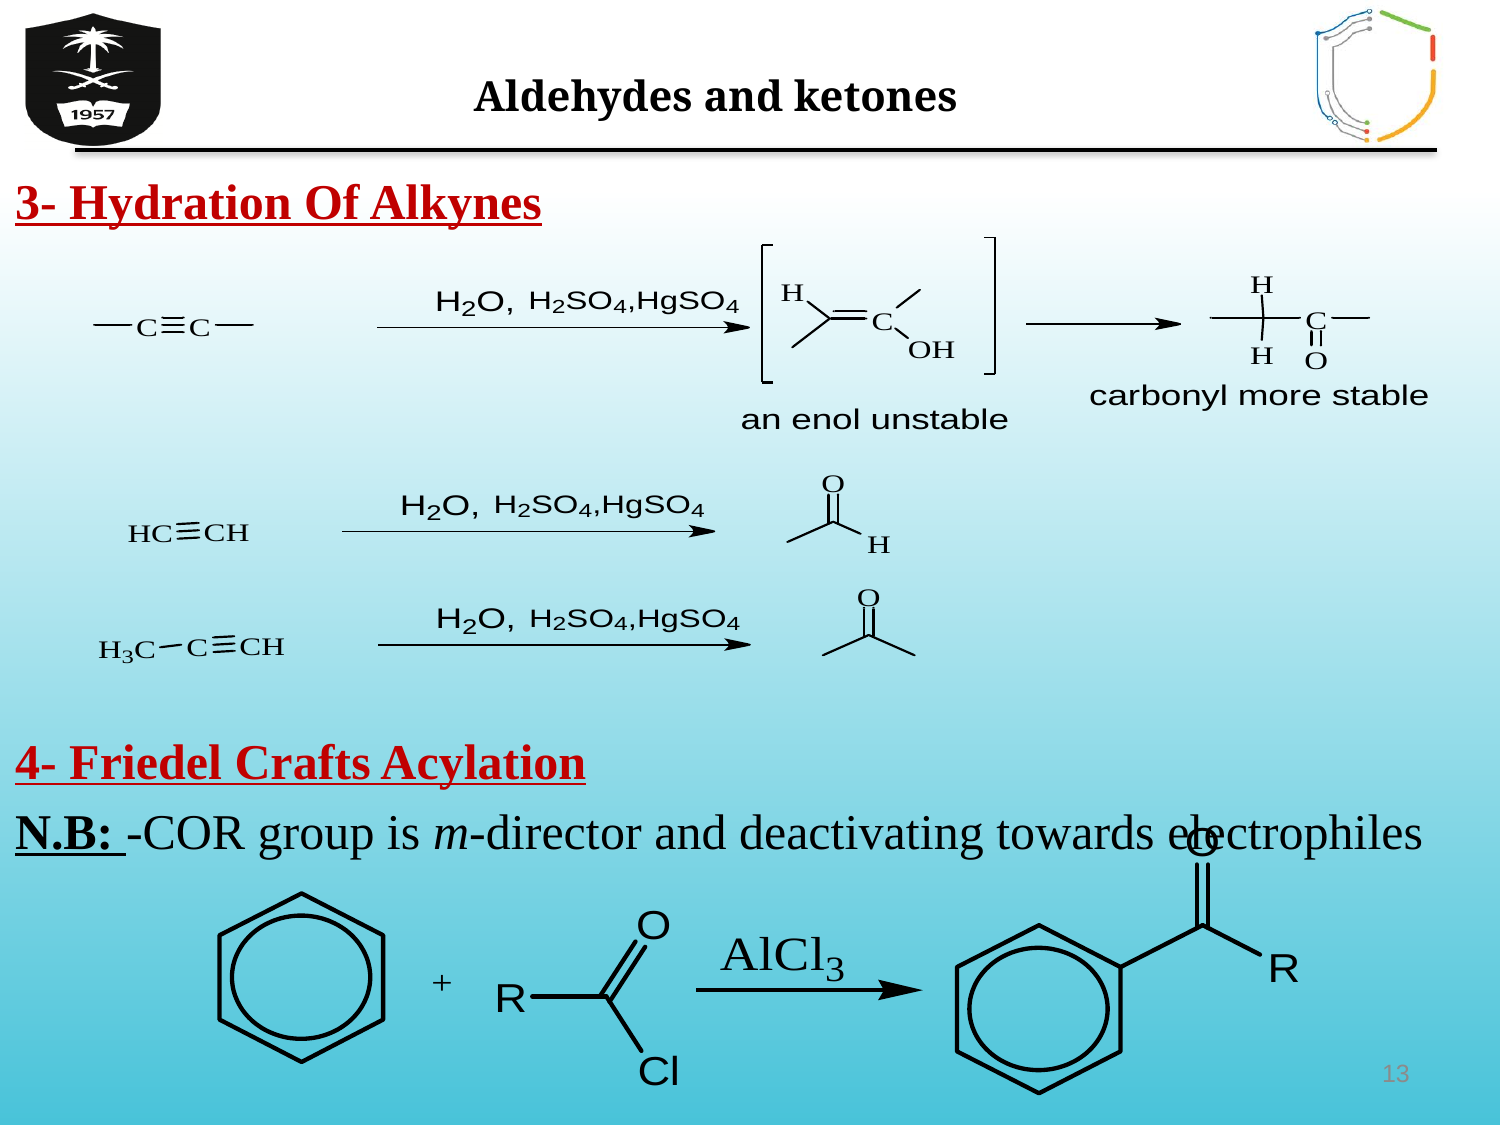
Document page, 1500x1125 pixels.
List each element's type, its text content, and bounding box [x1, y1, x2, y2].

picture [1287, 0, 1463, 165]
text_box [212, 824, 1301, 1101]
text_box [87, 237, 1441, 680]
picture [24, 12, 163, 151]
slide_number 13 [1304, 1042, 1425, 1103]
list 3- Hydration Of Alkynes 4- Friedel Crafts Acylation N.B: -COR group is m-director and deactivating towards electrophiles [0, 162, 1487, 879]
text_box Aldehydes and ketones [458, 62, 973, 128]
